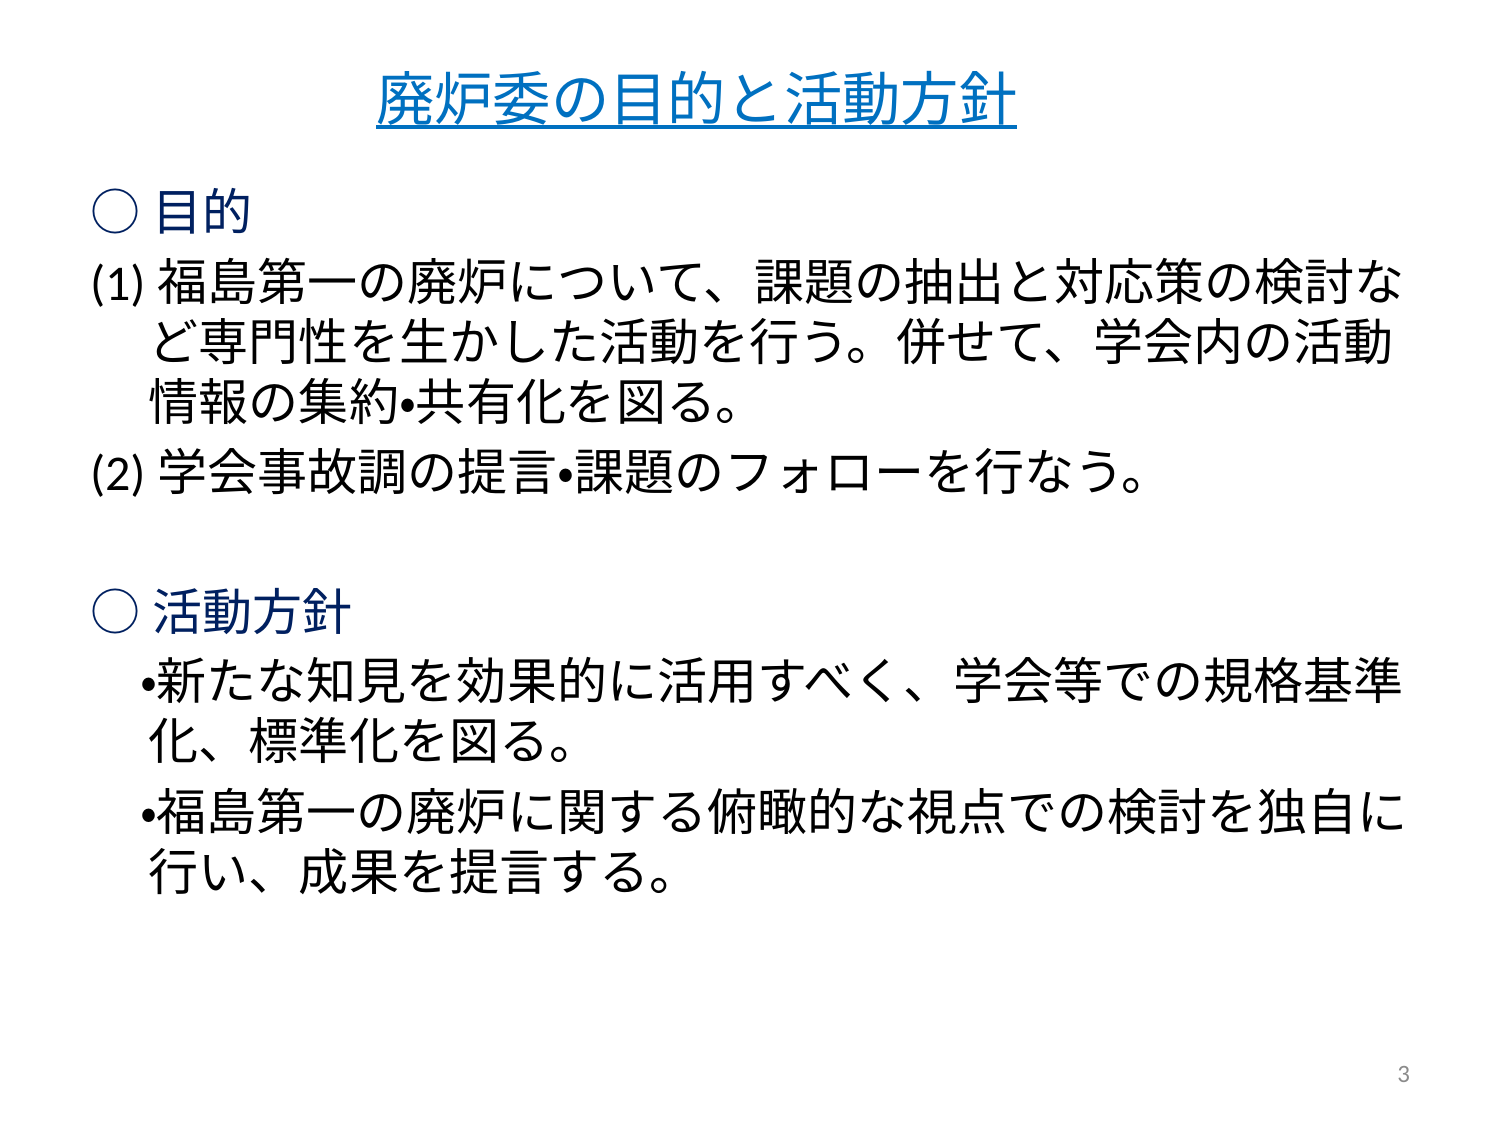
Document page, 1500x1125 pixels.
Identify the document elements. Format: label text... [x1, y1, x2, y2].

slide_number 3 [1074, 1042, 1425, 1103]
title 廃炉委の目的と活動方針 [230, 45, 1164, 149]
list ○目的 (1)福島第一の廃炉について、課題の抽出と対応策の検討など専門性を生かした活動を行う。併せて、学会内の活動情報の集約・共有化を図る。 (2)学会事故調の提言・課題のフォローを行なう。 ○活動方針 ・新たな知見を効果的に活用すべく、学会等での規格基準化、標準化を図る。 ・福島第一の廃炉に関する俯瞰的な視点での検討を独自に行い、成果を提言する。 [75, 172, 1425, 1005]
